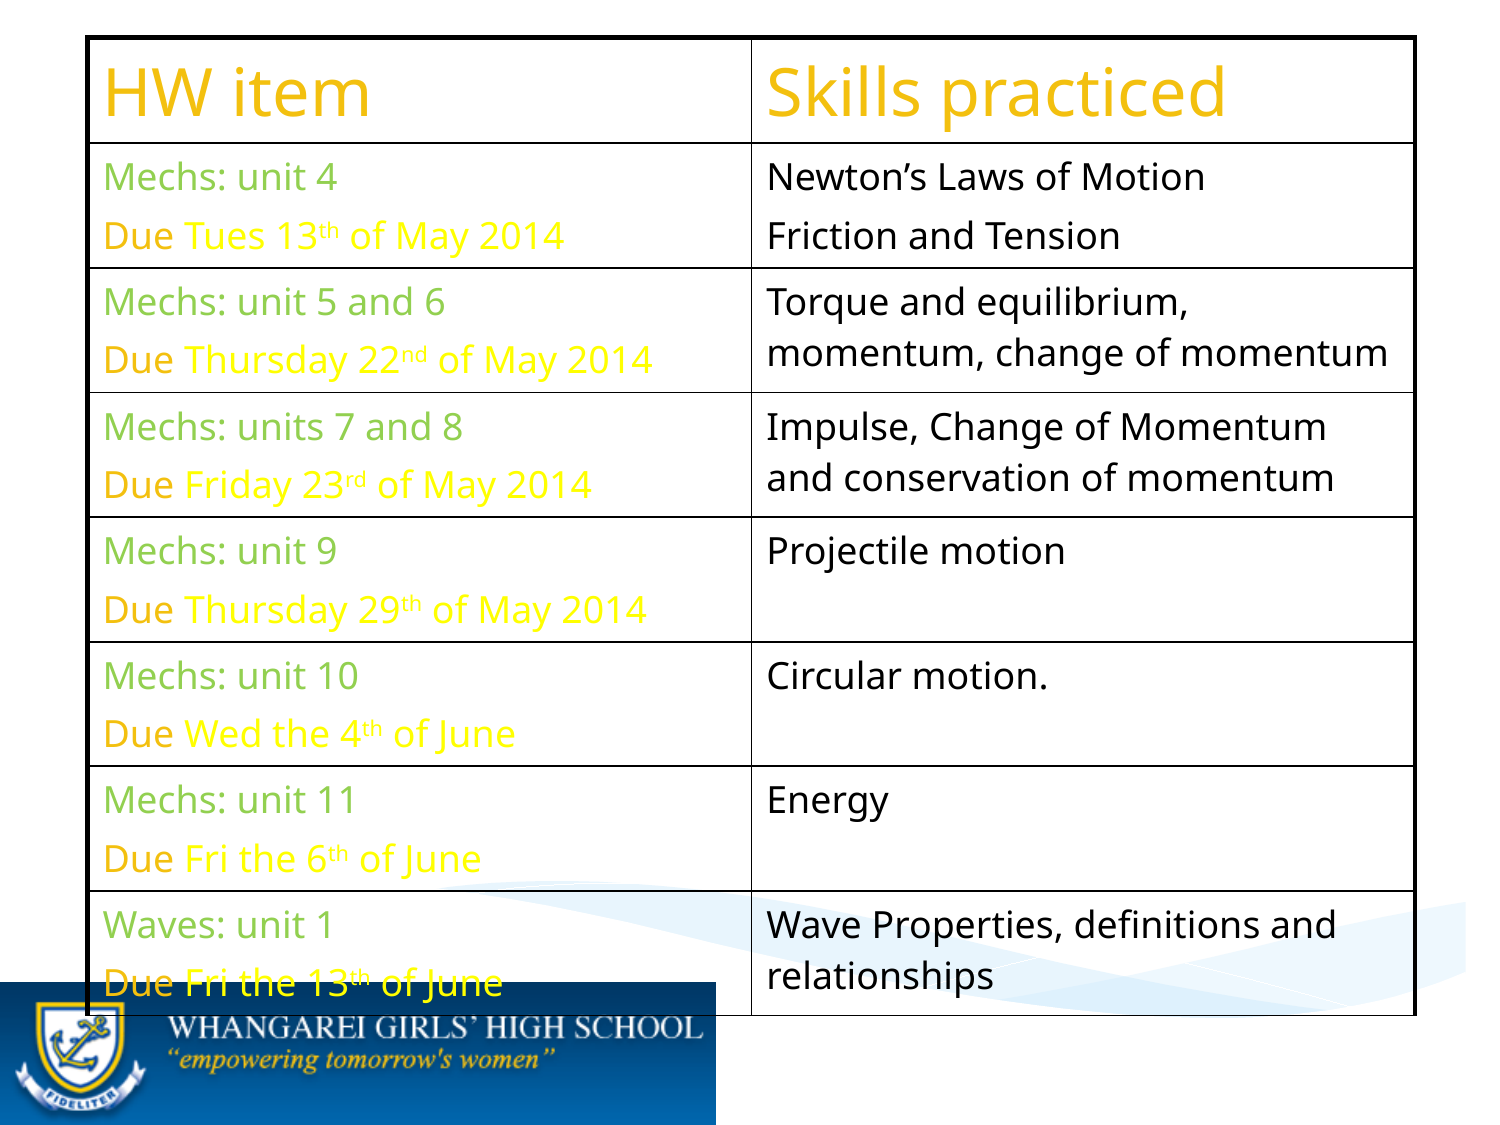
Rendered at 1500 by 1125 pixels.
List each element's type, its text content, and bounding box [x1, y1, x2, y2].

table_cell Mechs: unit 4 Due Tues 13th of May 2014 [90, 144, 751, 267]
table_cell Mechs: unit 9 Due Thursday 29th of May 2014 [90, 518, 751, 641]
table_cell Impulse, Change of Momentum and conservation of momentum [752, 393, 1413, 516]
table_cell Mechs: unit 11 Due Fri the 6th of June [90, 767, 751, 890]
table_cell Wave Properties, definitions and relationships [752, 892, 1413, 1015]
picture [0, 982, 716, 1125]
table_cell Circular motion. [752, 643, 1413, 765]
table_cell Projectile motion [752, 518, 1413, 641]
table_cell Newton’s Laws of Motion Friction and Tension [752, 144, 1413, 267]
table_cell Torque and equilibrium, momentum, change of momentum [752, 269, 1413, 392]
table_cell Mechs: units 7 and 8 Due Friday 23rd of May 2014 [90, 393, 751, 516]
table_cell Mechs: unit 10 Due Wed the 4th of June [90, 643, 751, 765]
table_cell Waves: unit 1 Due Fri the 13th of June [90, 892, 751, 1015]
table_header HW item [90, 40, 751, 142]
table_header Skills practiced [752, 40, 1413, 142]
table_cell Energy [752, 767, 1413, 890]
table_cell Mechs: unit 5 and 6 Due Thursday 22nd of May 2014 [90, 269, 751, 392]
